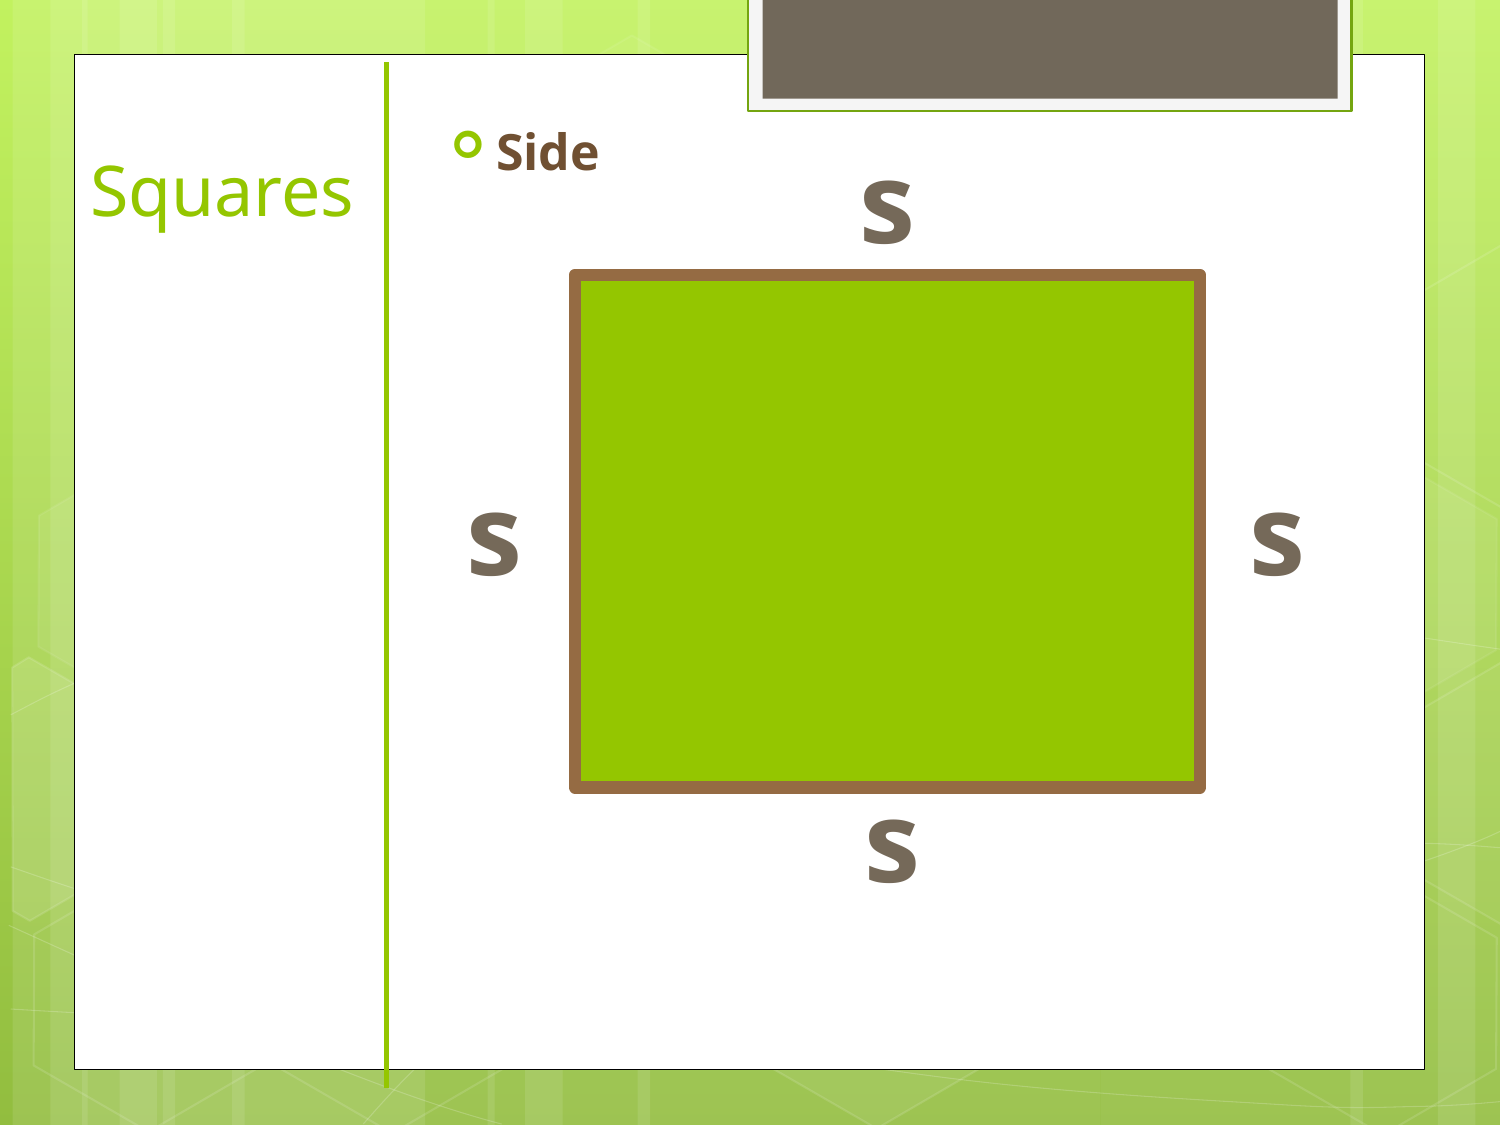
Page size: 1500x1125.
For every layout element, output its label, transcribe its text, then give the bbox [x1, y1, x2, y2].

text_box s [1234, 455, 1321, 606]
title Squares [390, 137, 400, 238]
list Side [425, 112, 1425, 1063]
title Squares [75, 137, 382, 238]
text_box [574, 274, 1201, 789]
text_box s [849, 762, 936, 913]
text_box s [451, 455, 538, 606]
text_box s [844, 123, 931, 274]
